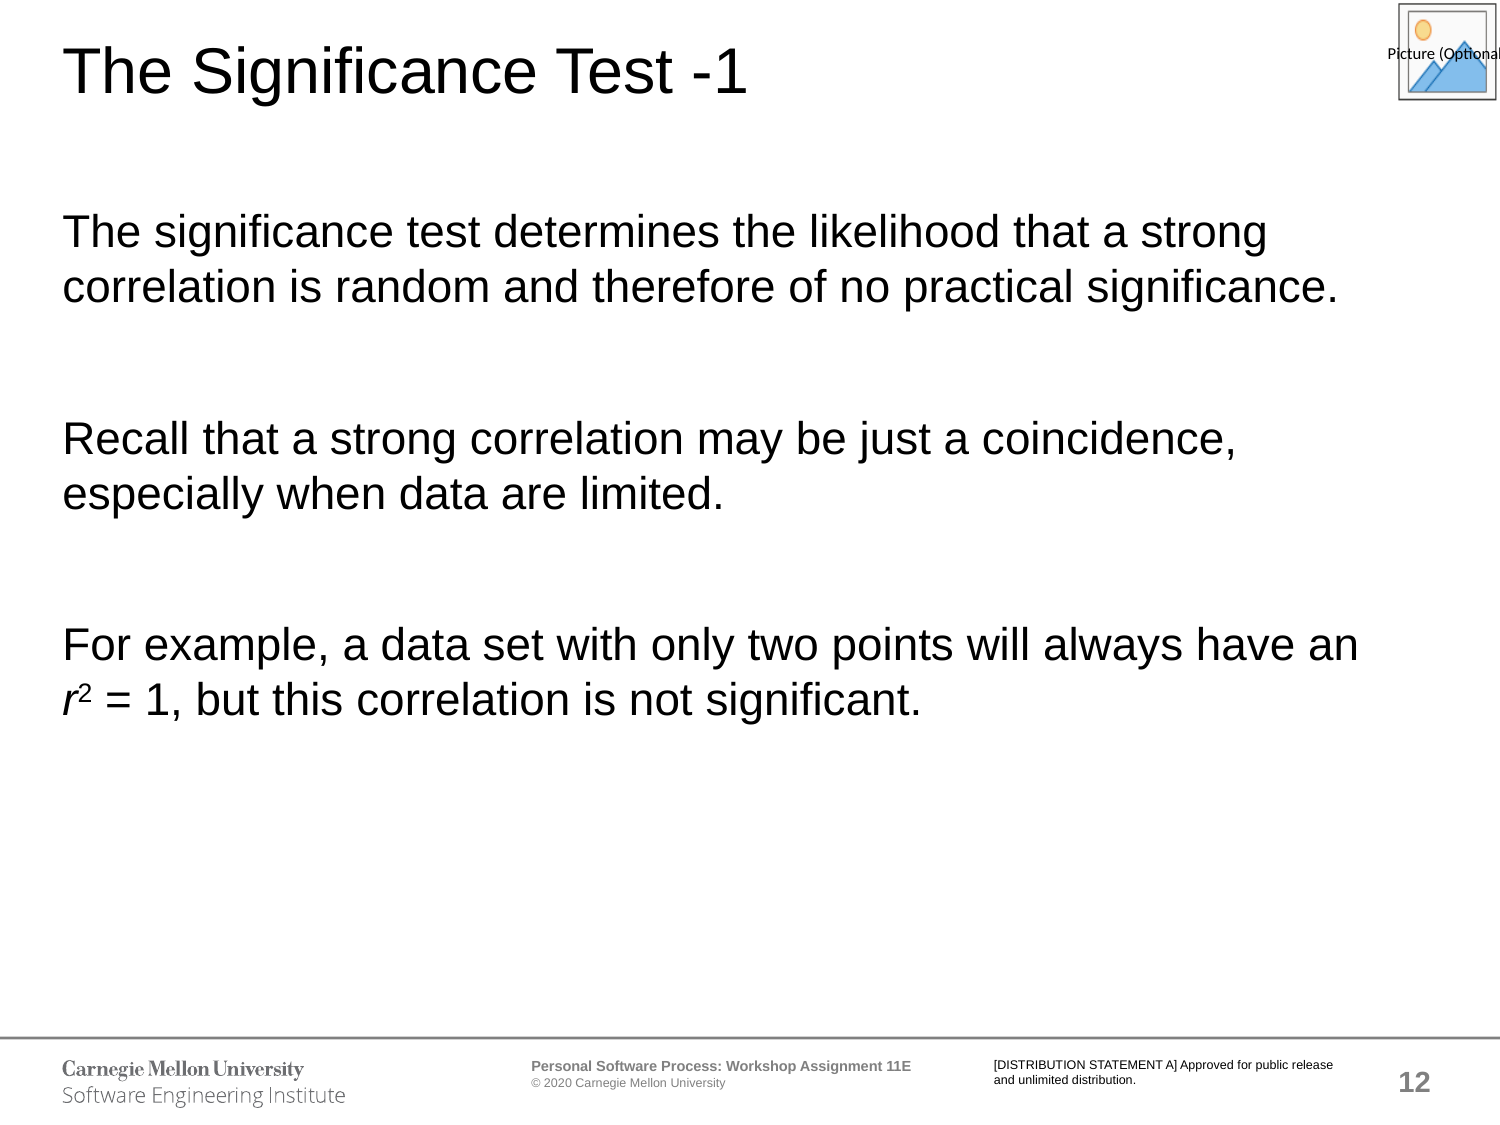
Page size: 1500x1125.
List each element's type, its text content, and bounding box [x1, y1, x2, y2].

list The significance test determines the likelihood that a strong correlation is random and therefore of no practical significance. Recall that a strong correlation may be just a coincidence, especially when data are limited. For example, a data set with only two points will always have an r2 = 1, but this correlation is not significant. [62, 201, 1431, 1000]
title The Significance Test -1 [62, 37, 1338, 182]
picture [1394, 0, 1500, 105]
